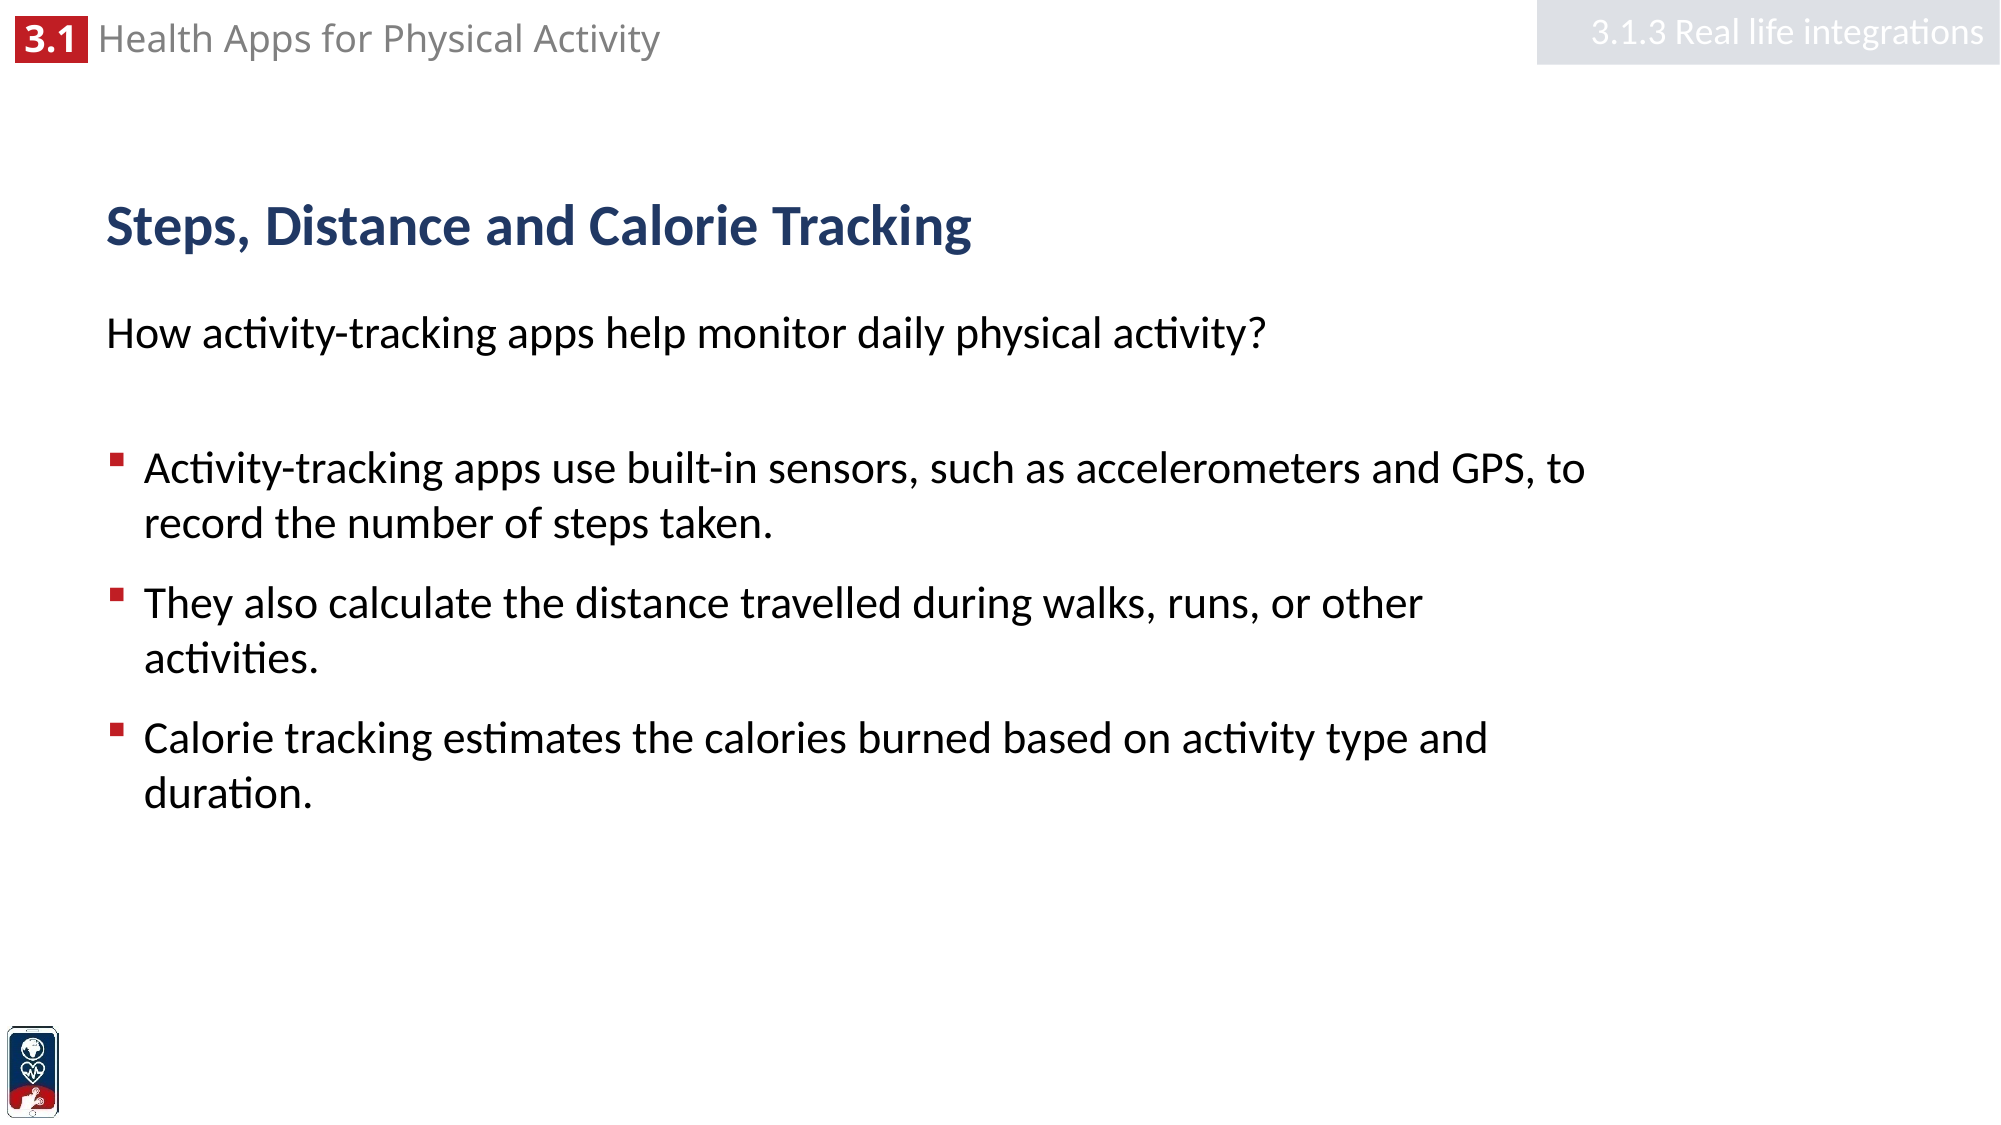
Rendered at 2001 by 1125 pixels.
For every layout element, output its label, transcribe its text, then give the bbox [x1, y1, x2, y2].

title Steps, Distance and Calorie Tracking [91, 177, 1961, 276]
list How activity-tracking apps help monitor daily physical activity? Activity-tracking apps use built-in sensors, such as accelerometers and GPS, to record the number of steps taken. They also calculate the distance travelled during walks, runs, or other activities. Calorie tracking estimates the calories burned based on activity type and duration. [91, 295, 1613, 1098]
text_box 3.1.3 Real life integrations [1537, 0, 2000, 65]
picture [7, 1026, 59, 1118]
